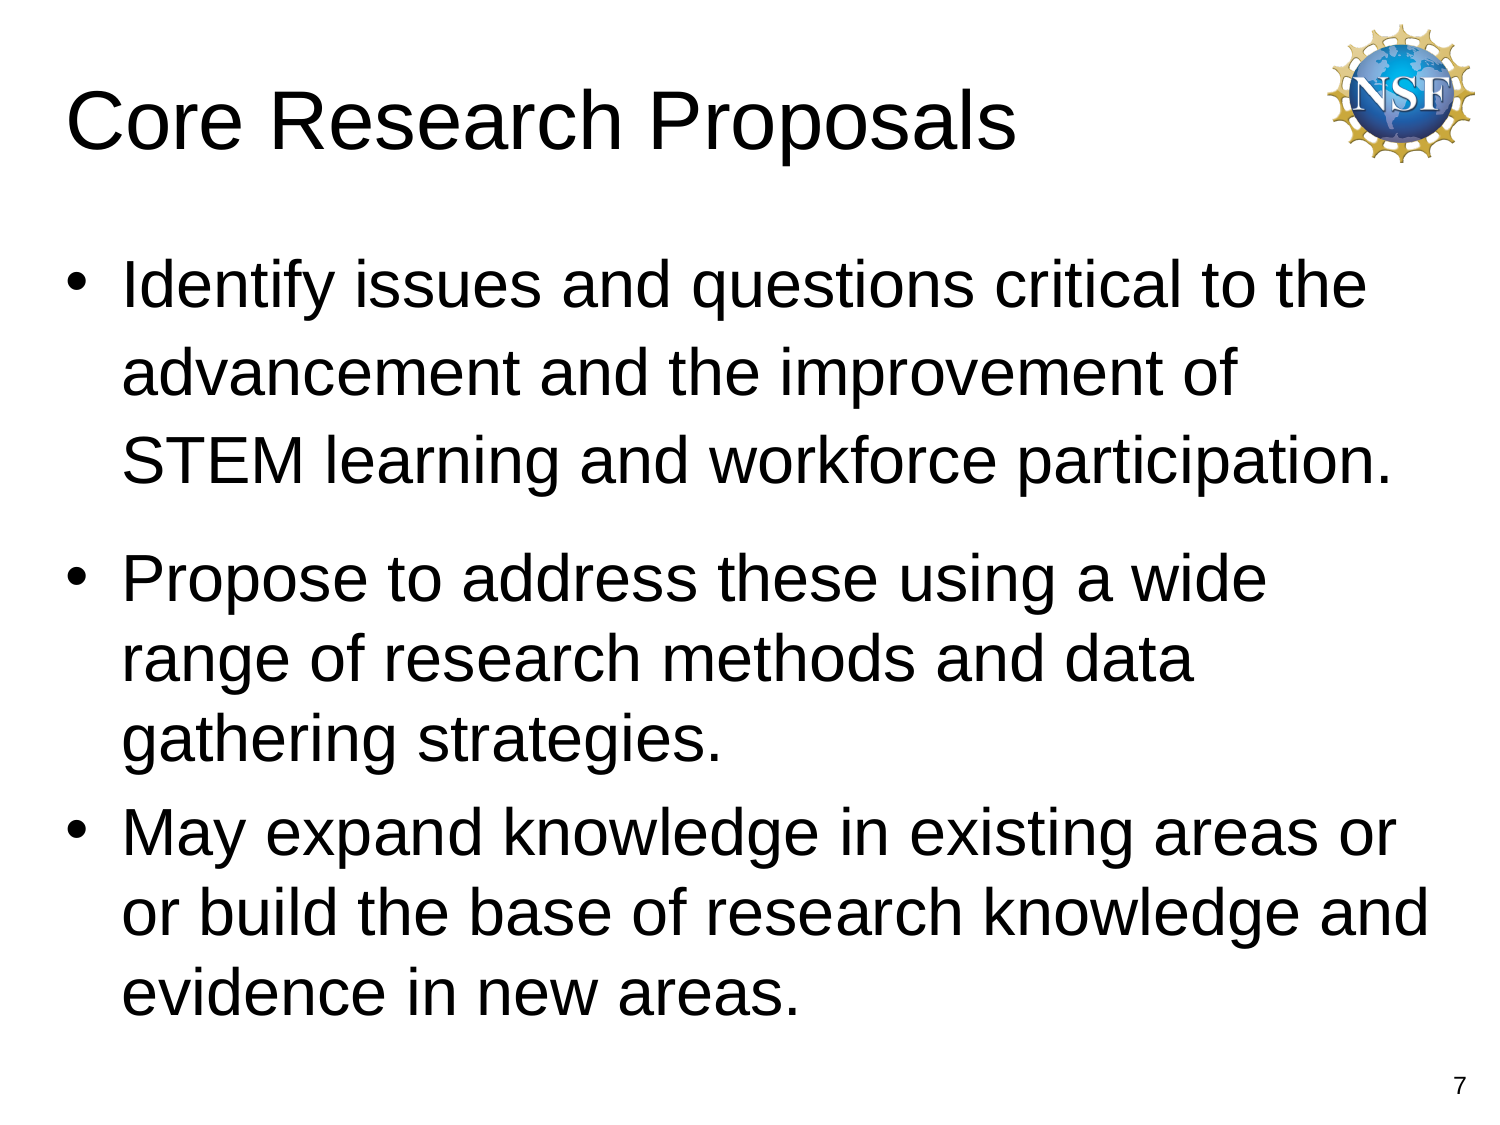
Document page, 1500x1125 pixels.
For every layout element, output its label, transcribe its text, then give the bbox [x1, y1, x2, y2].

list Identify issues and questions critical to the advancement and the improvement of STEM learning and workforce participation. Propose to address these using a wide range of research methods and data gathering strategies. May expand knowledge in existing areas or or build the base of research knowledge and evidence in new areas. [50, 224, 1450, 1050]
picture [1327, 24, 1475, 163]
title Core Research Proposals [50, 45, 1288, 188]
